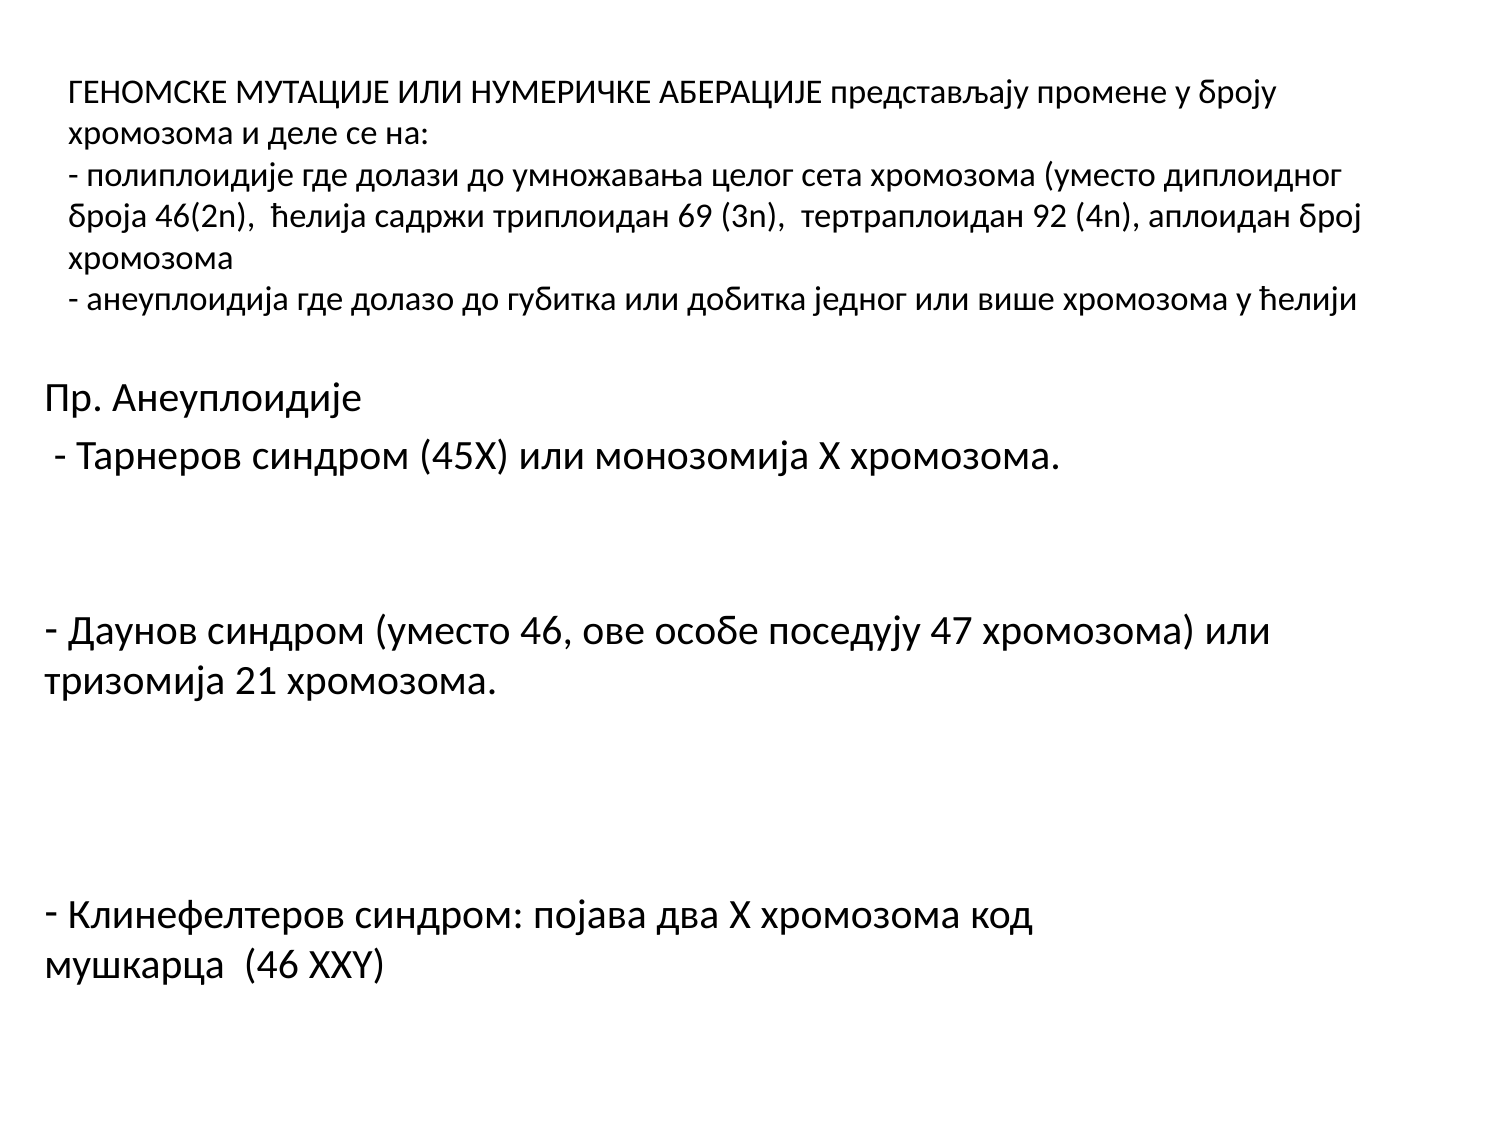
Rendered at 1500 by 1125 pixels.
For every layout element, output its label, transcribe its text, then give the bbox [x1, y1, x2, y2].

title ГЕНОМСКЕ МУТАЦИЈЕ ИЛИ НУМЕРИЧКЕ АБЕРАЦИЈЕ представљају промене у броју хромозома и деле се на: - полиплоидије где долази до умножавања целог сета хромозома (уместо диплоидног броја 46(2n), ћелија садржи триплоидан 69 (3n), тертраплоидан 92 (4n), аплоидан број хромозома - анеуплоидија где долазо до губитка или добитка једног или више хромозома у ћелији [53, 42, 1388, 361]
subtitle Пр. Анеуплоидије - Тарнеров синдром (45X) или монозомија X хромозома. Даунов синдром (уместо 46, ове особе поседују 47 хромозома) или тризомија 21 хромозома. Клинефелтеров синдром: појава два X хромозома код мушкарца (46 XXY) [29, 361, 1459, 1047]
